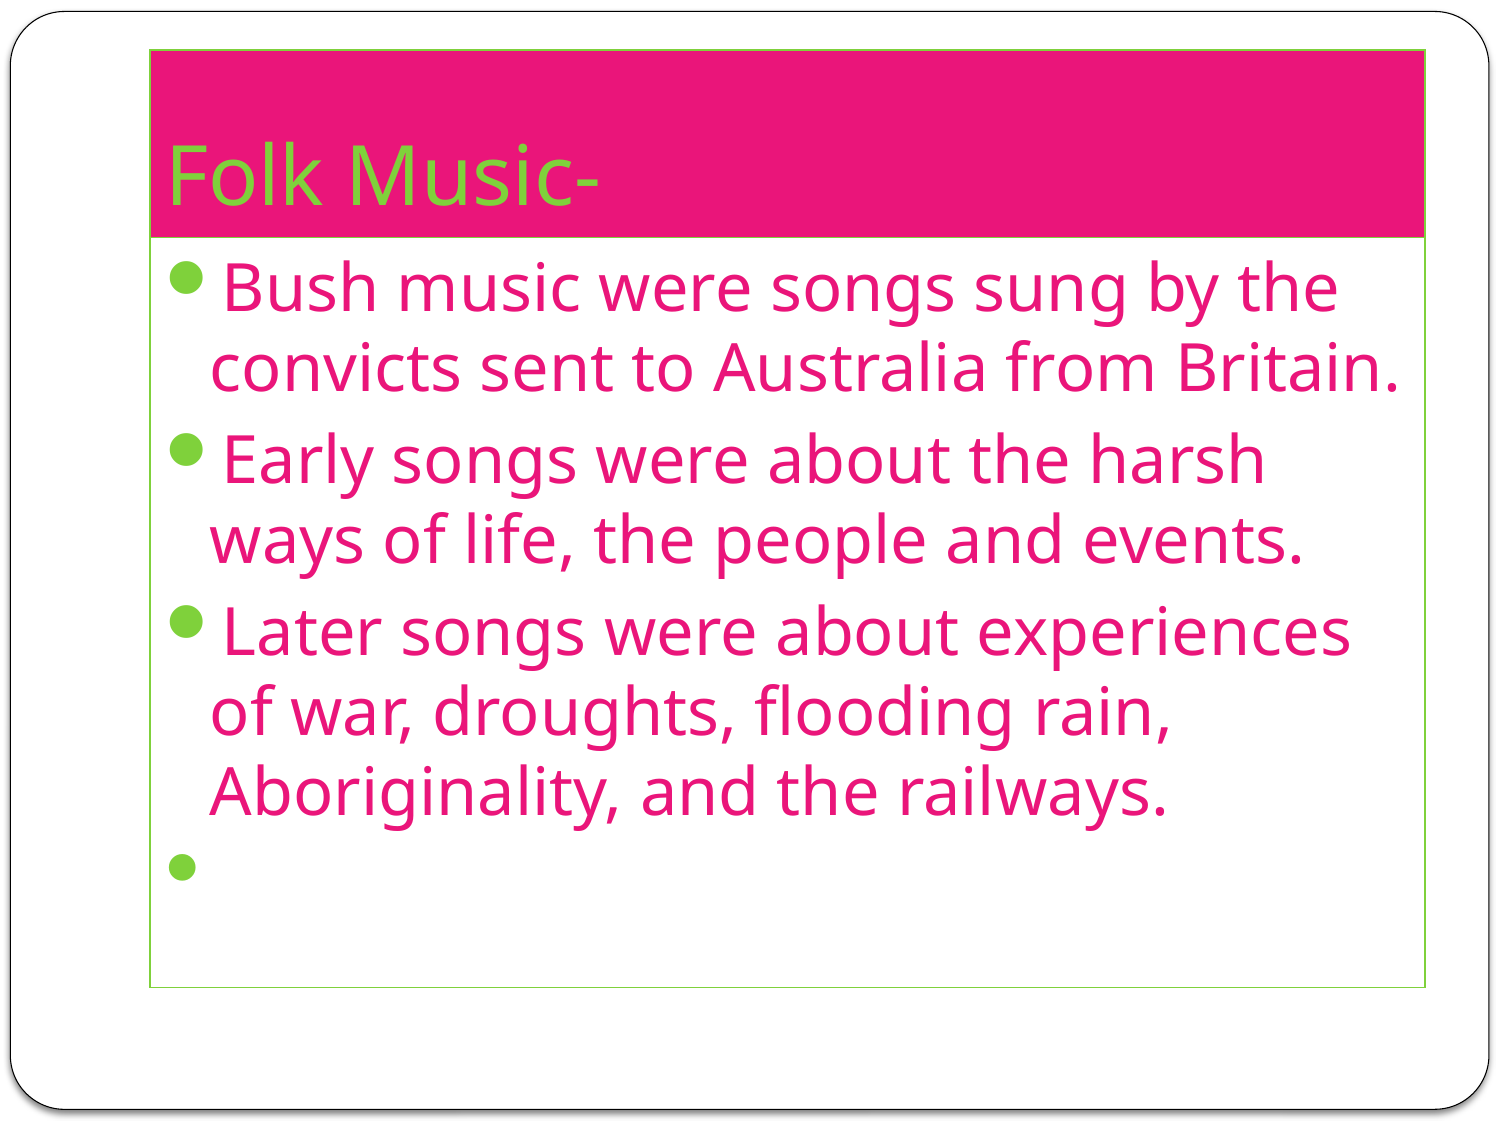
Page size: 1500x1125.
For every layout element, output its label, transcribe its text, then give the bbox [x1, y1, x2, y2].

list Bush music were songs sung by the convicts sent to Australia from Britain. Early songs were about the harsh ways of life, the people and events. Later songs were about experiences of war, droughts, flooding rain, Aboriginality, and the railways. [149, 237, 1426, 988]
title Folk Music- [149, 49, 1426, 237]
